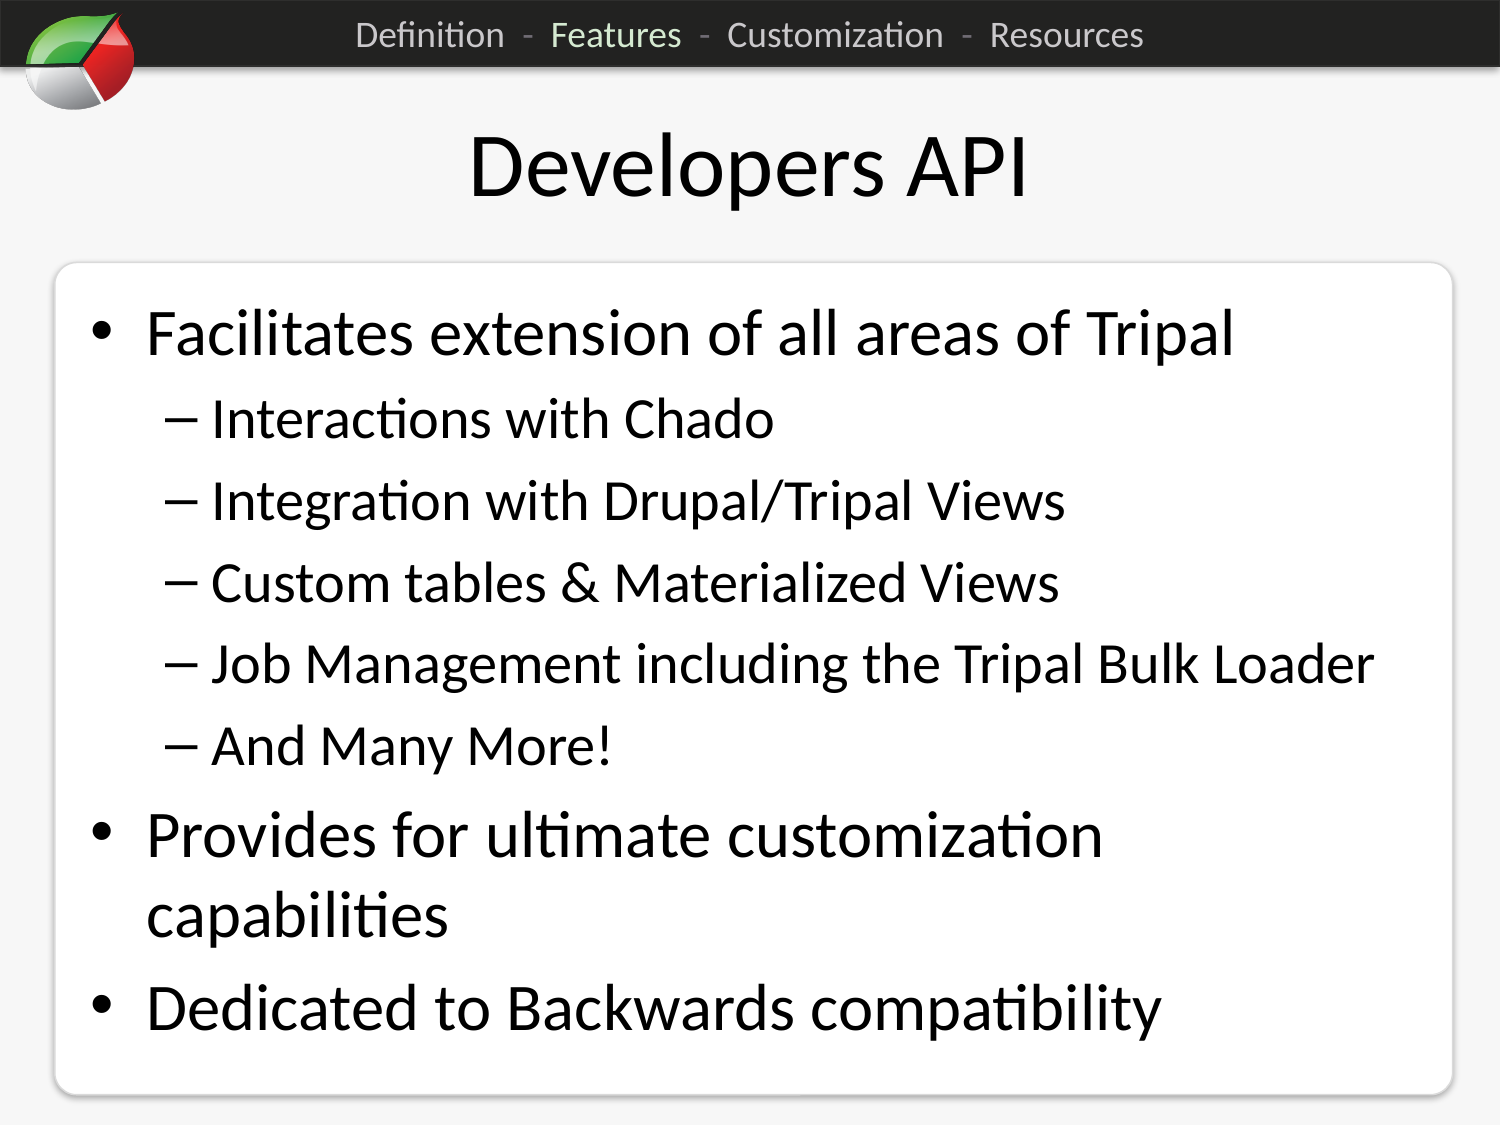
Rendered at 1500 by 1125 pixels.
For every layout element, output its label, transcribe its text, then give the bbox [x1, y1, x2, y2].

title Developers API [75, 76, 1425, 254]
text_box Definition - Features - Customization - Resources [0, 0, 1500, 67]
picture [24, 6, 138, 112]
text_box [53, 261, 1454, 1096]
list Facilitates extension of all areas of Tripal Interactions with Chado Integration with Drupal/Tripal Views Custom tables & Materialized Views Job Management including the Tripal Bulk Loader And Many More! Provides for ultimate customization capabilities Dedicated to Backwards compatibility [75, 281, 1425, 1076]
